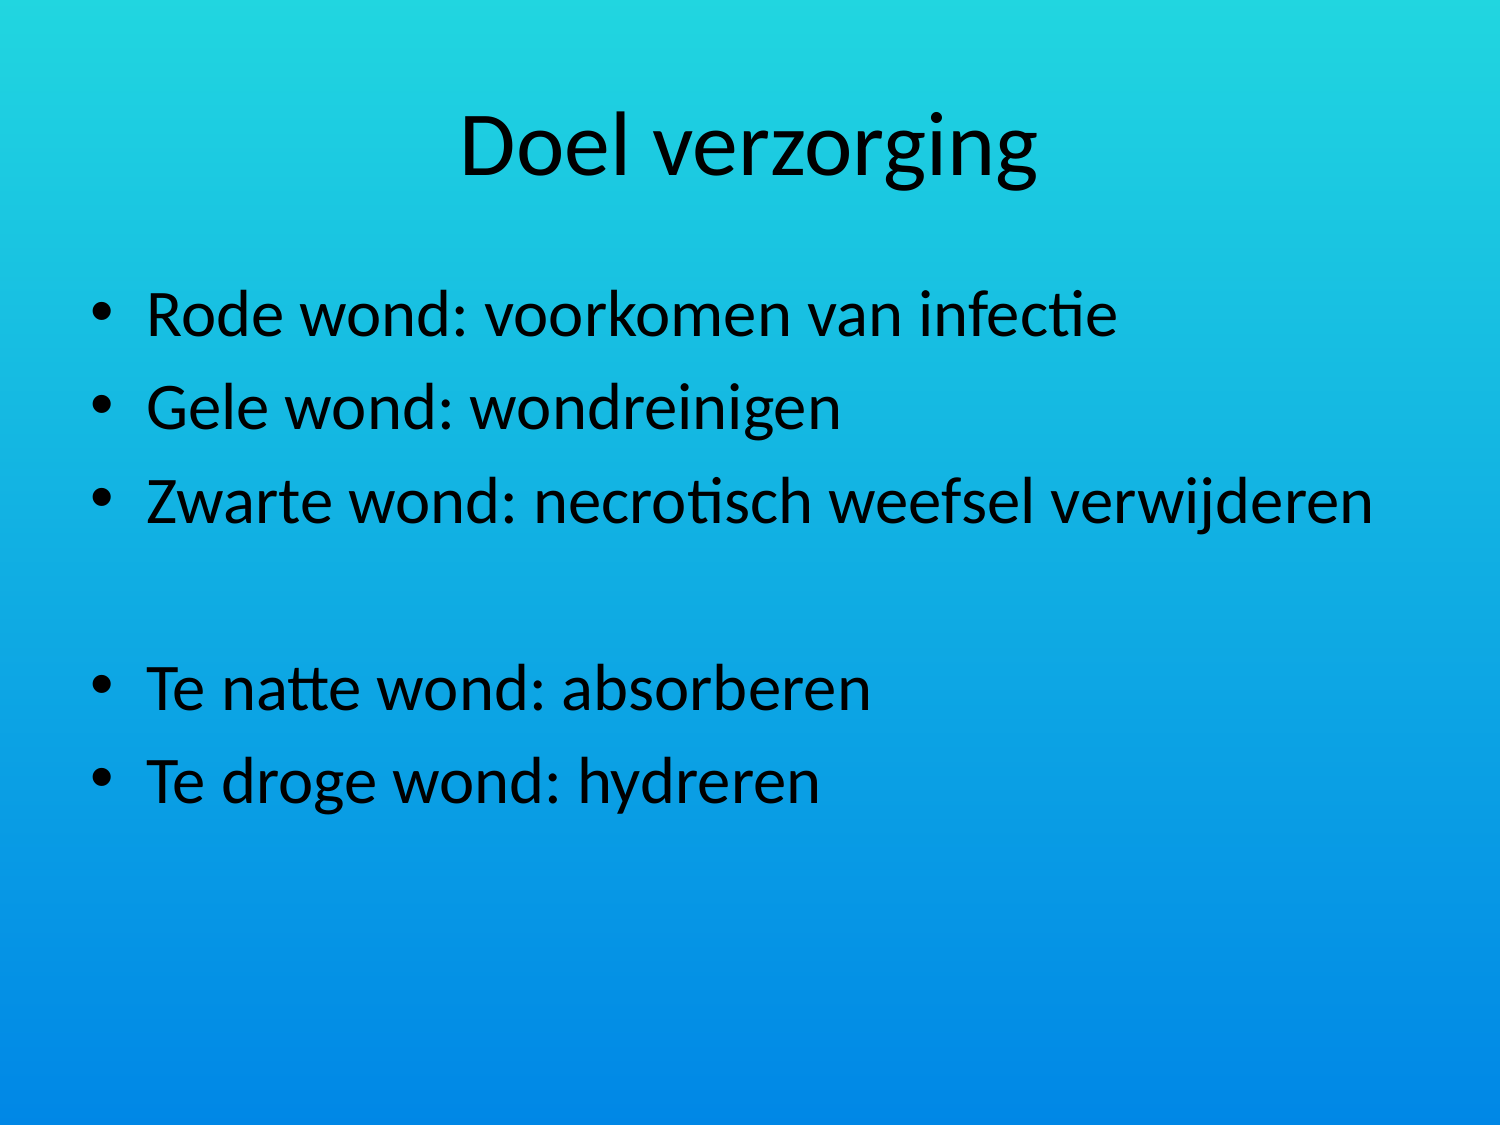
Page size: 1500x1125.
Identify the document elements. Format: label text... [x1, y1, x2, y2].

title Doel verzorging [75, 45, 1425, 233]
list Rode wond: voorkomen van infectie Gele wond: wondreinigen Zwarte wond: necrotisch weefsel verwijderen Te natte wond: absorberen Te droge wond: hydreren [75, 262, 1425, 1005]
